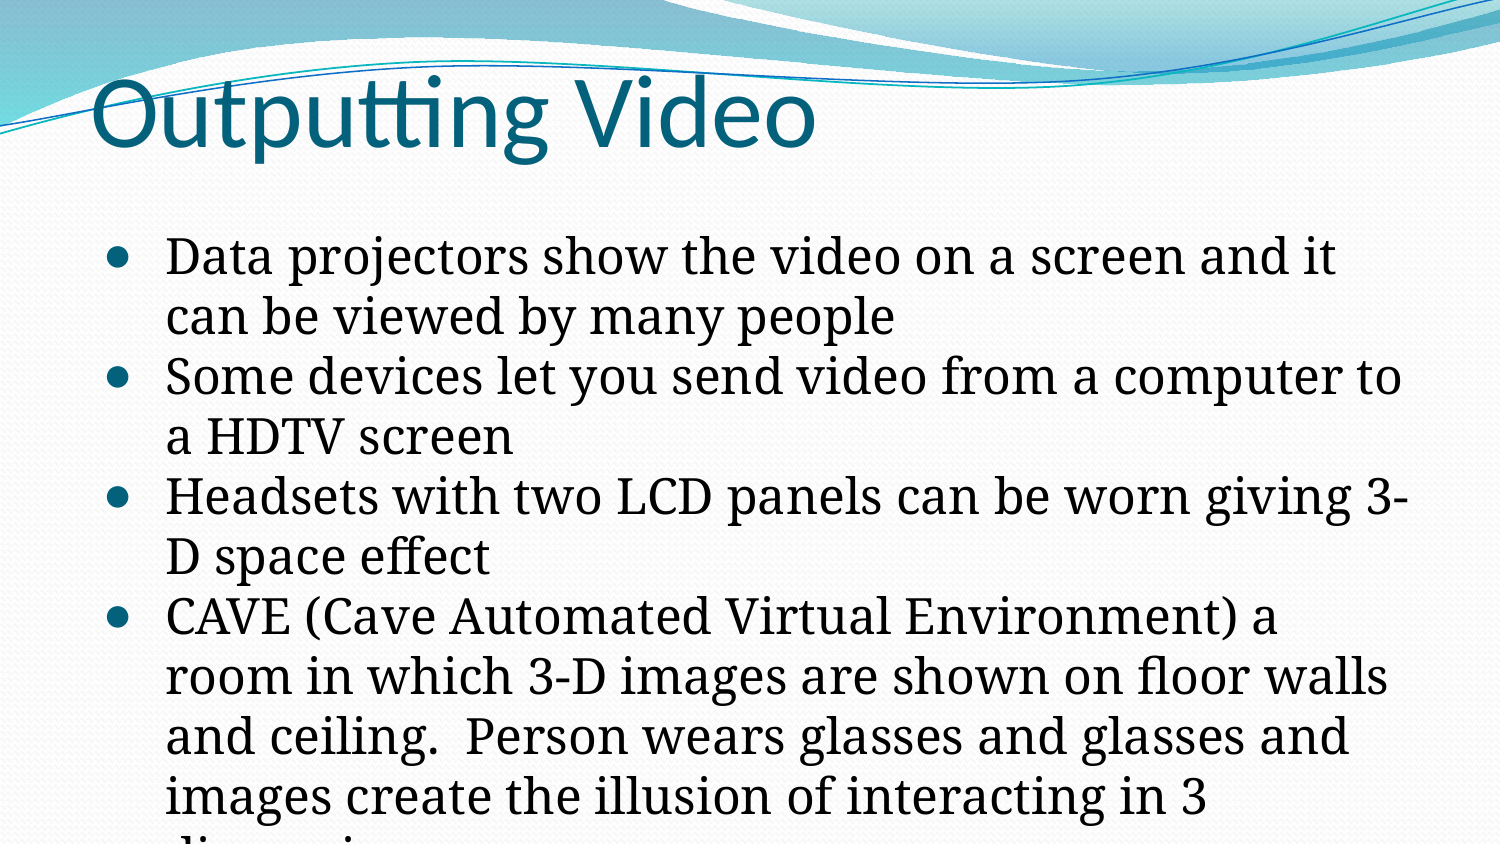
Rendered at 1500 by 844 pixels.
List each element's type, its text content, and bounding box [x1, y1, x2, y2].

list Data projectors show the video on a screen and it can be viewed by many people Some devices let you send video from a computer to a HDTV screen Headsets with two LCD panels can be worn giving 3-D space effect CAVE (Cave Automated Virtual Environment) a room in which 3-D images are shown on floor walls and ceiling. Person wears glasses and glasses and images create the illusion of interacting in 3 dimensions. [75, 209, 1425, 806]
title Outputting Video [75, 16, 1276, 183]
